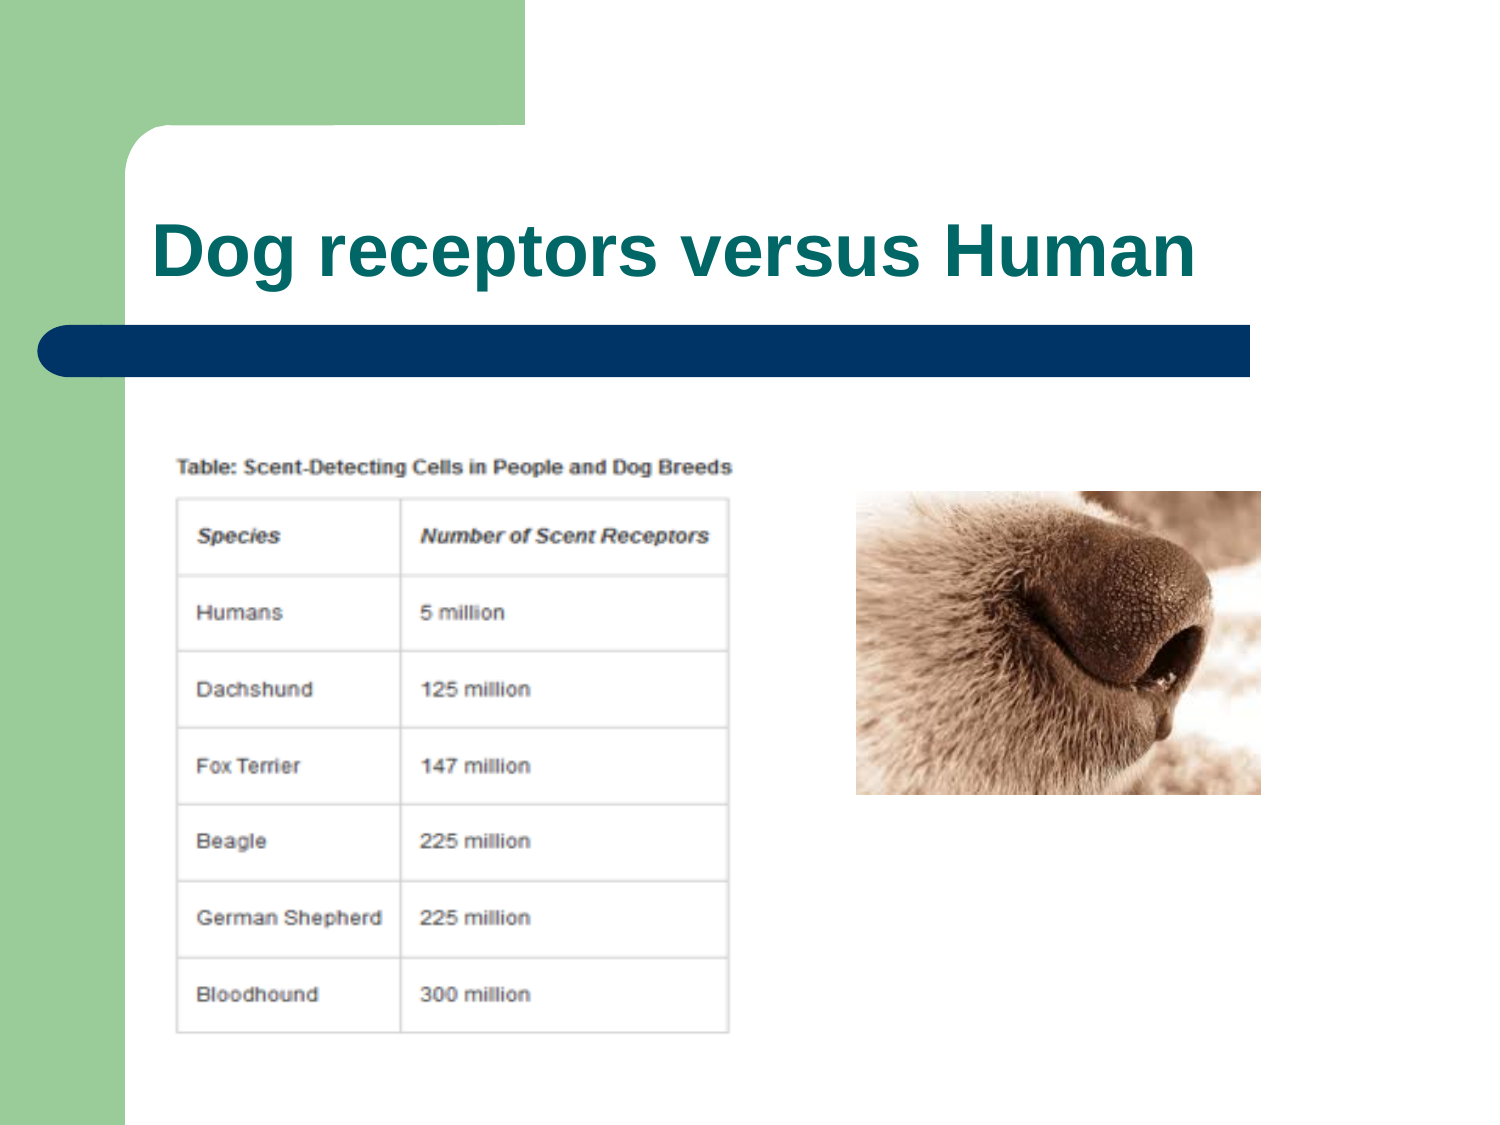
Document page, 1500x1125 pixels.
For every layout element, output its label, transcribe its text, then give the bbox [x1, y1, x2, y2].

picture [855, 491, 1262, 795]
title Dog receptors versus Human [136, 136, 1414, 301]
picture [135, 443, 845, 1047]
